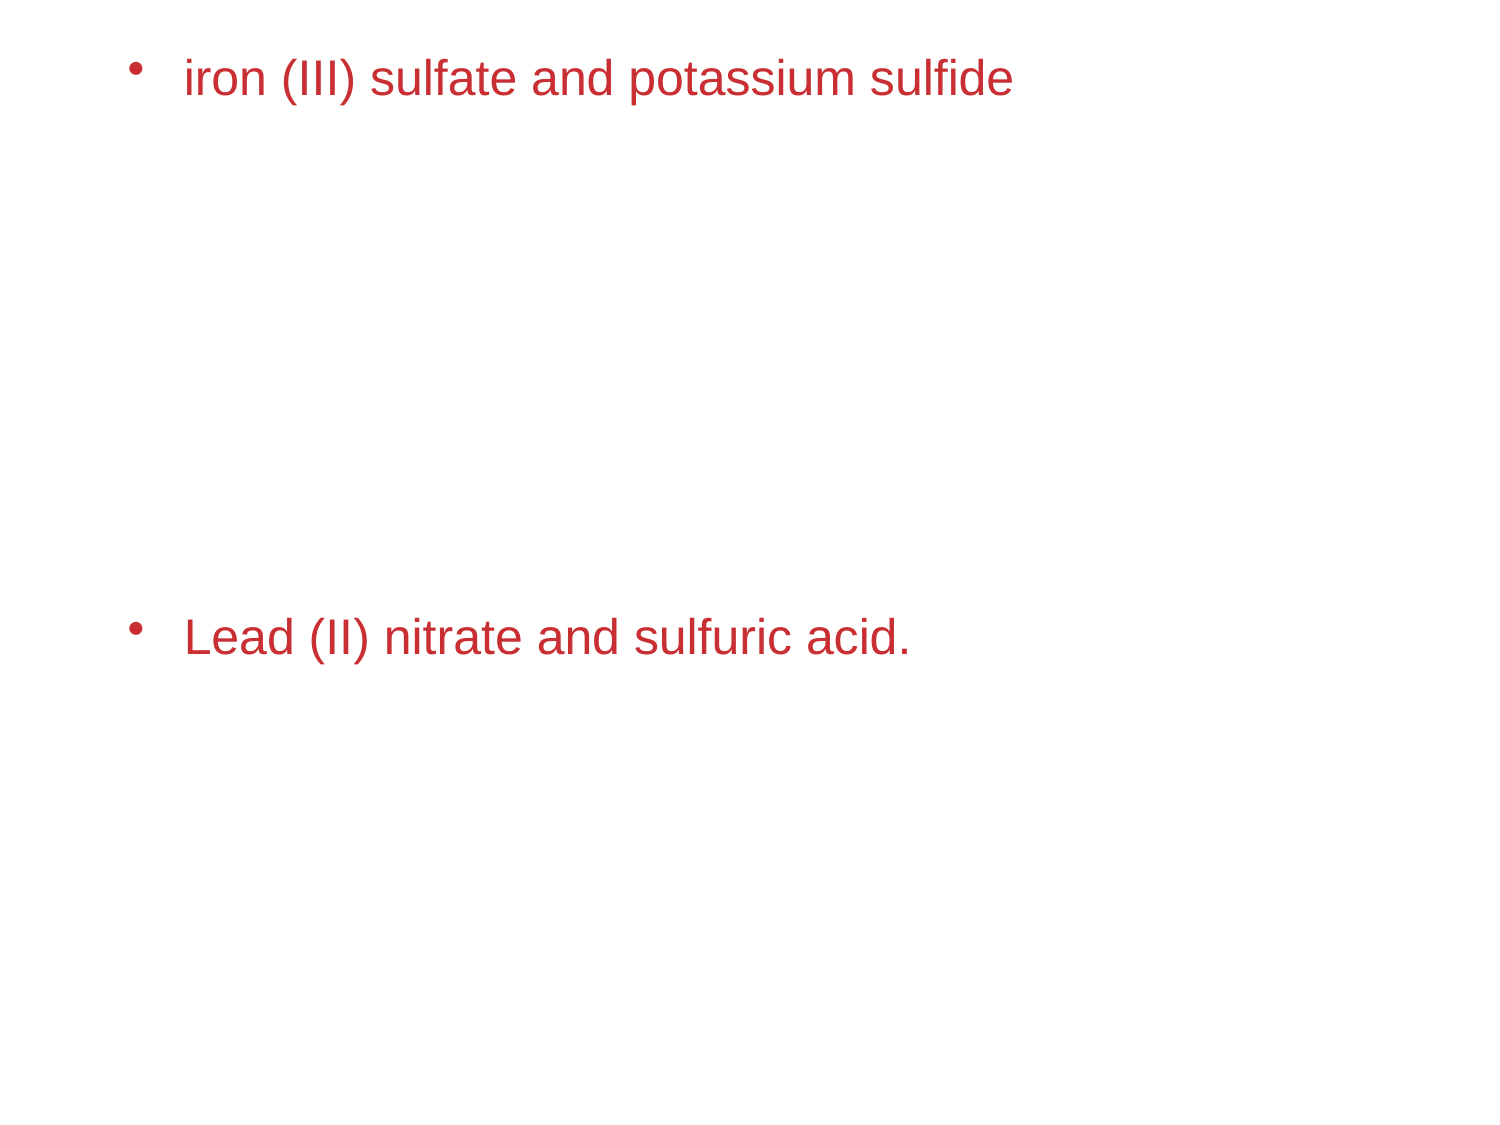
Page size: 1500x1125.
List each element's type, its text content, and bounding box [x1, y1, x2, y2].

list iron (III) sulfate and potassium sulfide Lead (II) nitrate and sulfuric acid. [112, 37, 1388, 713]
